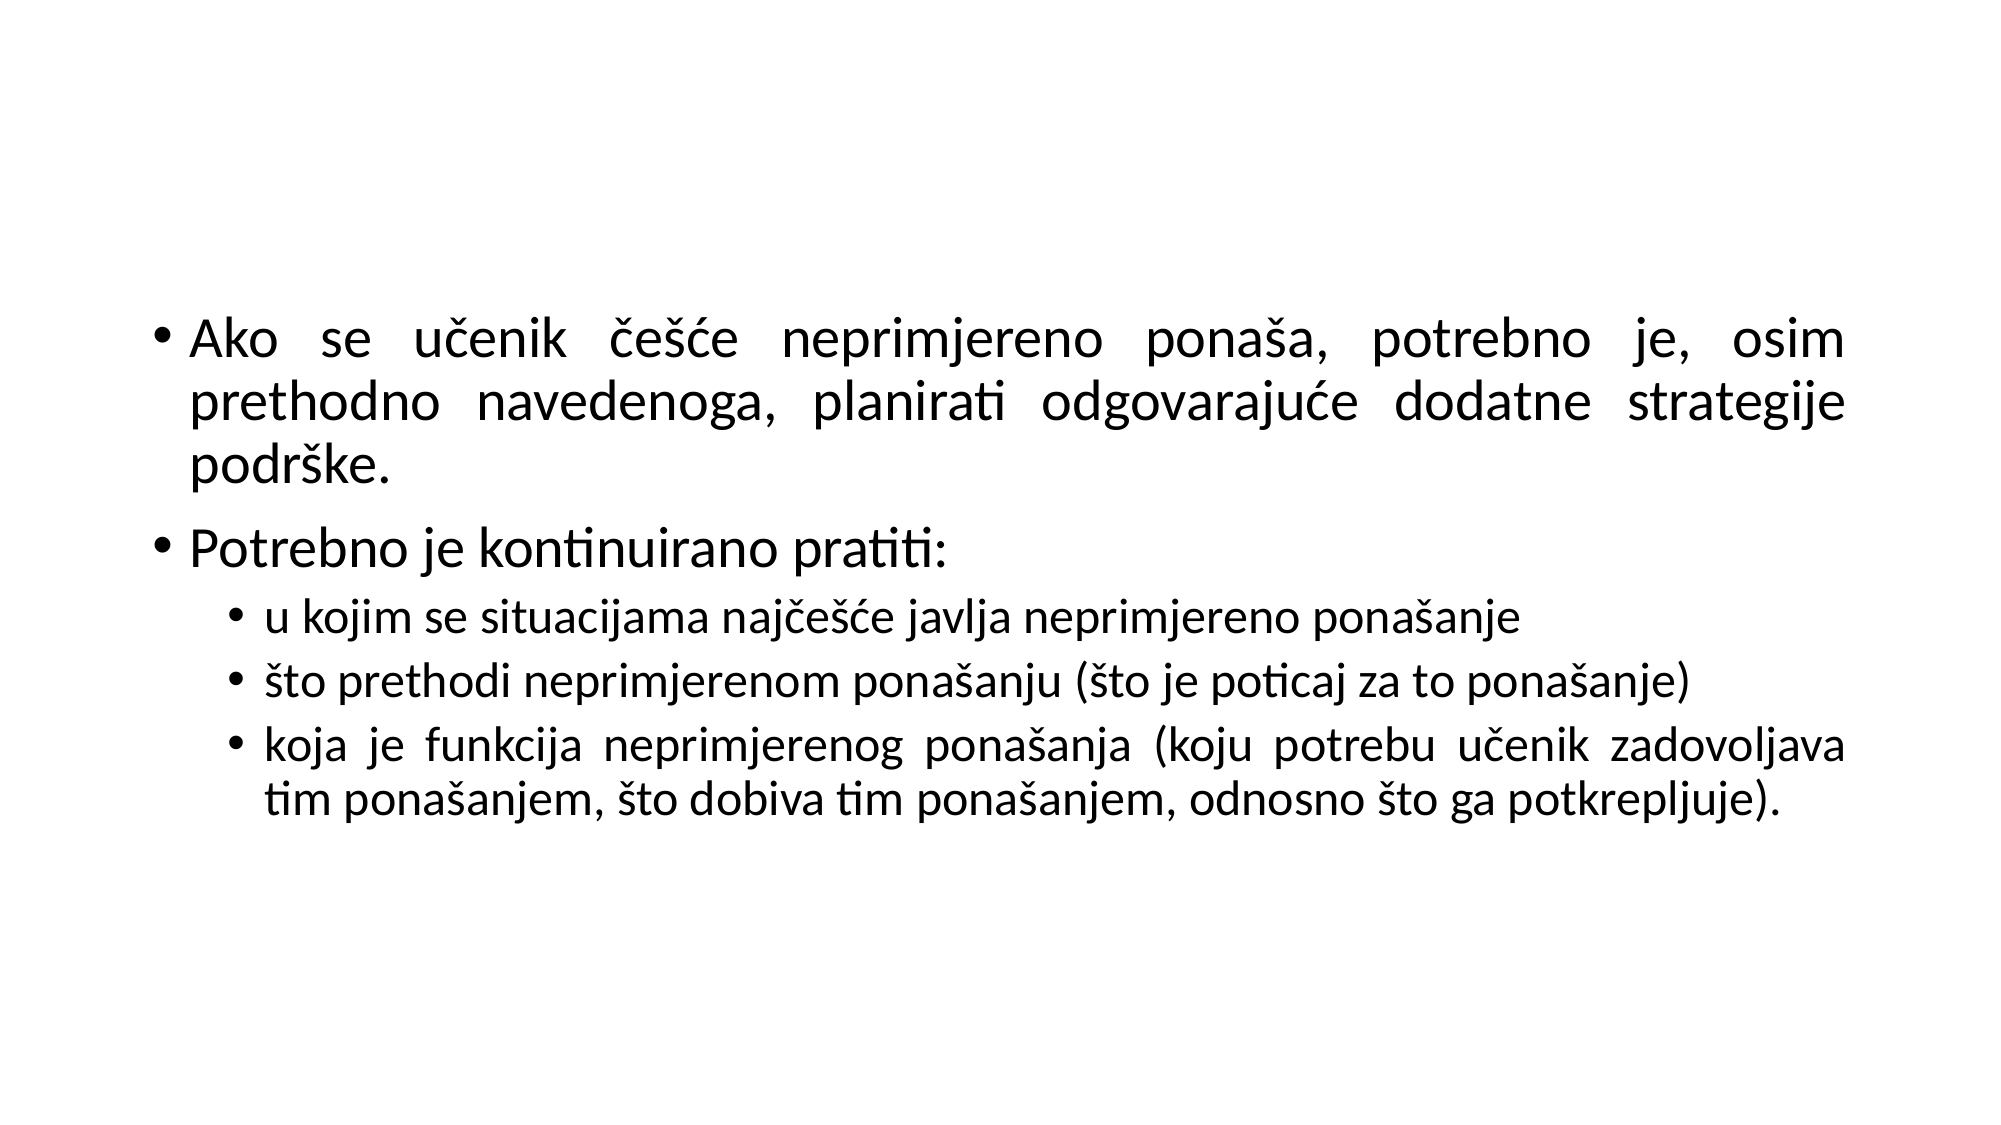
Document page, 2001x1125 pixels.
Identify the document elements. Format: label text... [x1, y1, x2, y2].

list Ako se učenik češće neprimjereno ponaša, potrebno je, osim prethodno navedenoga, planirati odgovarajuće dodatne strategije podrške. Potrebno je kontinuirano pratiti: u kojim se situacijama najčešće javlja neprimjereno ponašanje što prethodi neprimjerenom ponašanju (što je poticaj za to ponašanje) koja je funkcija neprimjerenog ponašanja (koju potrebu učenik zadovoljava tim ponašanjem, što dobiva tim ponašanjem, odnosno što ga potkrepljuje). [137, 299, 1863, 1014]
